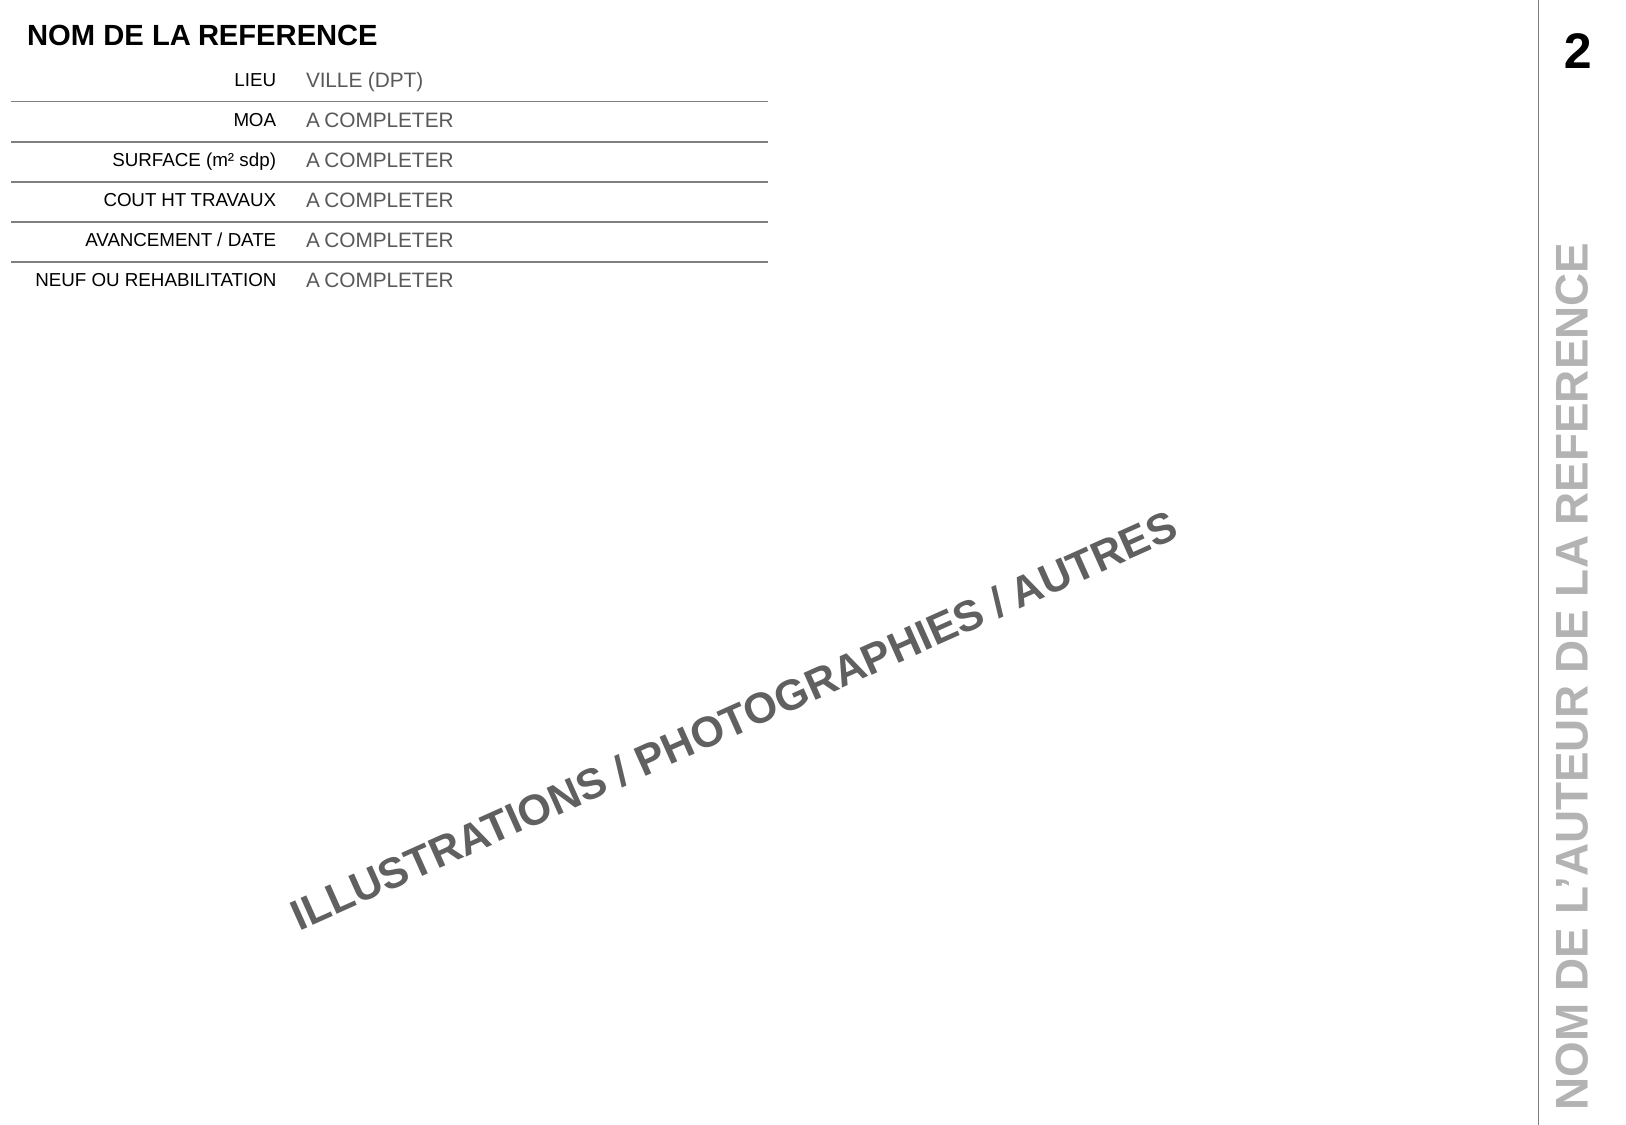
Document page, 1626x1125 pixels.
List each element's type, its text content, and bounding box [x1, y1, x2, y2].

table_cell A COMPLETER [292, 223, 766, 261]
table_cell A COMPLETER [292, 183, 766, 221]
text_box NOM DE L’AUTEUR DE LA REFERENCE [1539, 0, 1625, 1125]
text_box ILLUSTRATIONS / PHOTOGRAPHIES / AUTRES [267, 452, 1295, 985]
table_cell VILLE (DPT) [292, 64, 766, 101]
table_cell COUT HT TRAVAUX [13, 183, 290, 221]
text_box 2 [1542, 11, 1614, 87]
table_cell AVANCEMENT / DATE [13, 223, 290, 261]
table_cell NEUF OU REHABILITATION [13, 263, 290, 301]
table_cell A COMPLETER [292, 102, 766, 141]
table_cell LIEU [13, 62, 290, 101]
table_cell A COMPLETER [292, 143, 766, 181]
table_cell MOA [13, 102, 290, 141]
table_header NOM DE LA REFERENCE [13, 12, 766, 61]
table_cell SURFACE (m² sdp) [13, 143, 290, 181]
table_cell A COMPLETER [292, 263, 766, 301]
